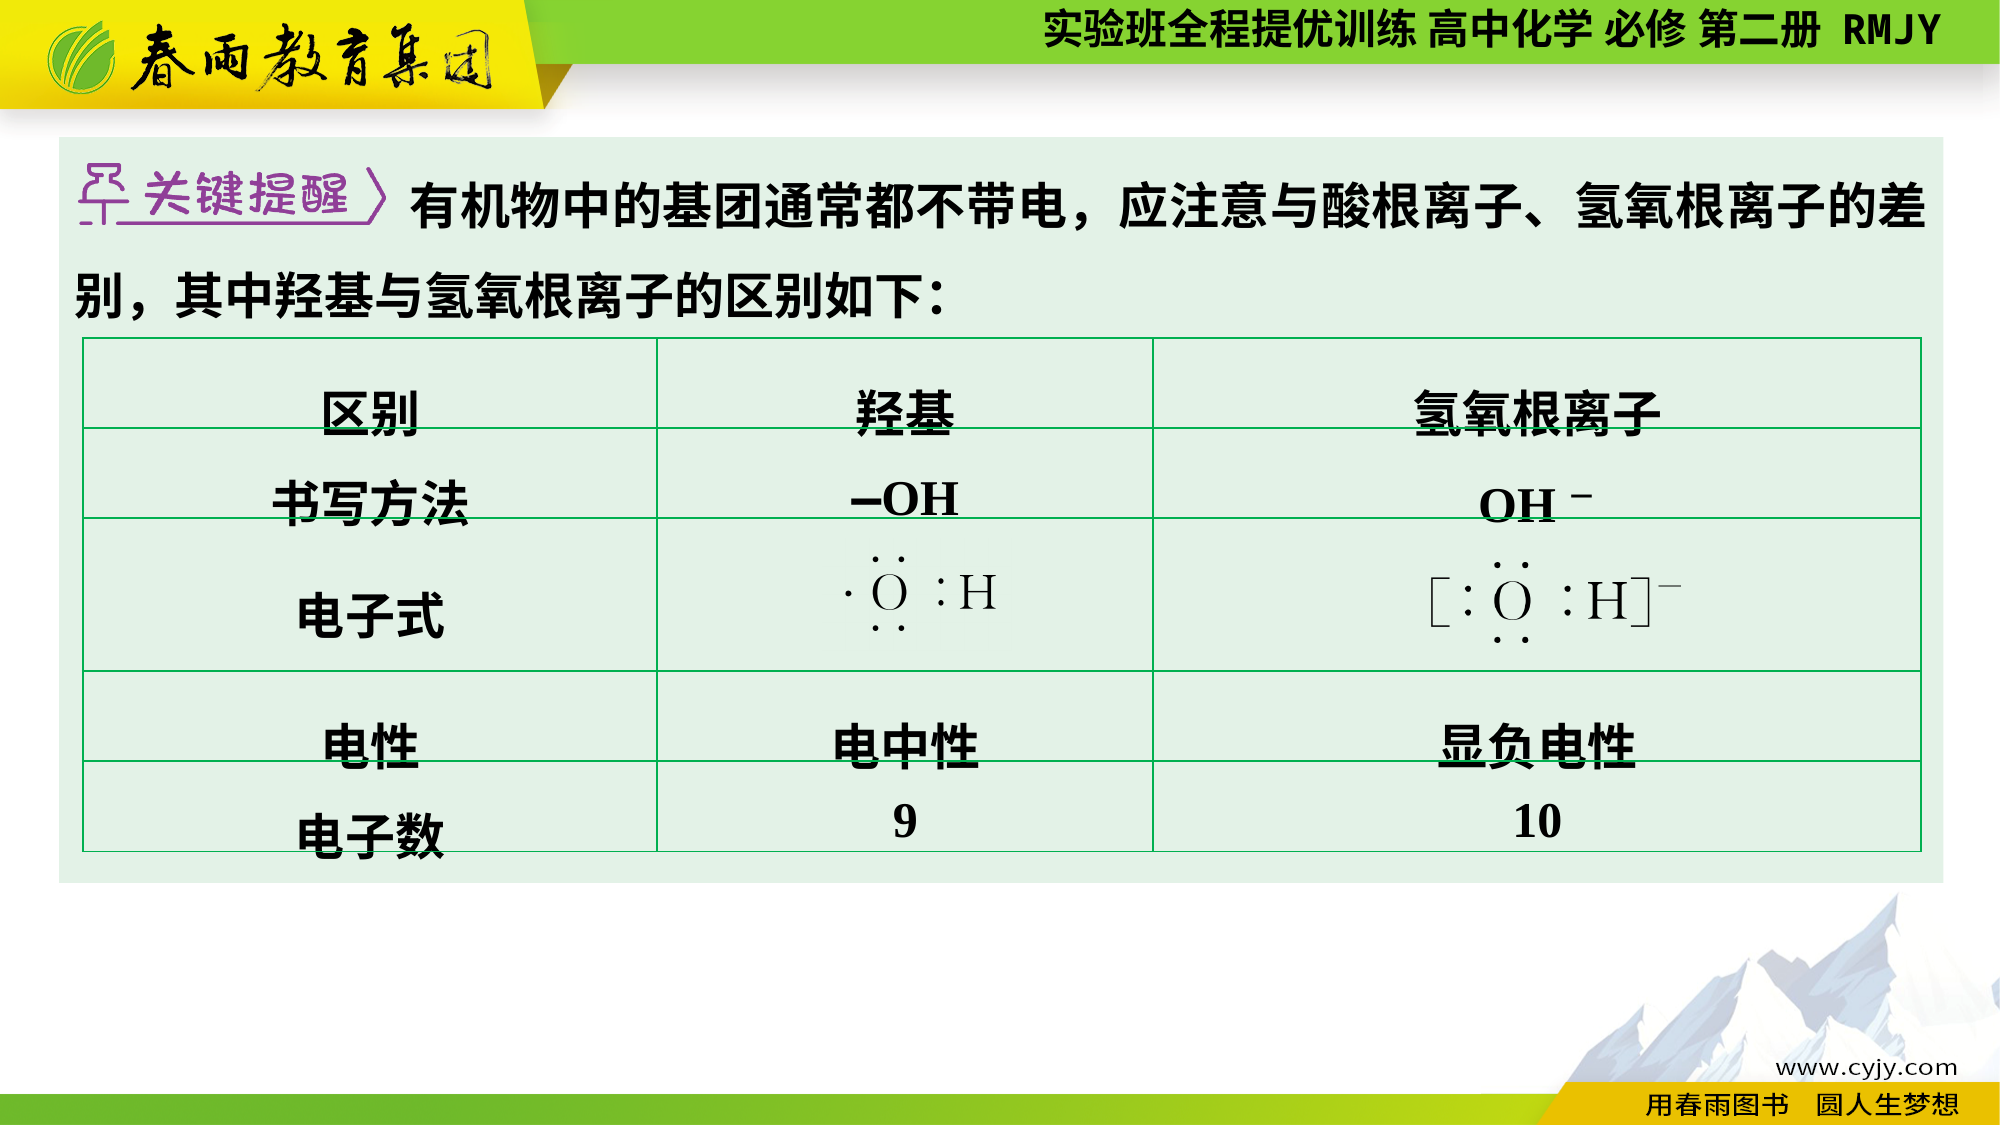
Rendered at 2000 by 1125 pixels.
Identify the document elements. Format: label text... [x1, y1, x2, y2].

table_cell OH－ [1154, 429, 1920, 517]
table_cell 显负电性 [1154, 672, 1920, 760]
table_cell 10 [1154, 762, 1920, 851]
picture [0, 0, 2000, 1125]
table_cell 书写方法 [84, 429, 656, 517]
table_cell —OH [658, 429, 1152, 517]
table_cell 电子数 [84, 762, 656, 851]
table_header 区别 [84, 339, 656, 427]
table_cell [1154, 519, 1920, 670]
table_cell 电子式 [84, 519, 656, 670]
text_box 有机物中的基团通常都不带电，应注意与酸根离子、氢氧根离子的差别，其中羟基与氢氧根离子的区别如下： [59, 137, 1944, 883]
table_cell [658, 519, 1152, 670]
table_cell 9 [658, 762, 1152, 851]
table_header 氢氧根离子 [1154, 339, 1920, 427]
table_cell 电中性 [658, 672, 1152, 760]
table_cell 电性 [84, 672, 656, 760]
table_header 羟基 [658, 339, 1152, 427]
